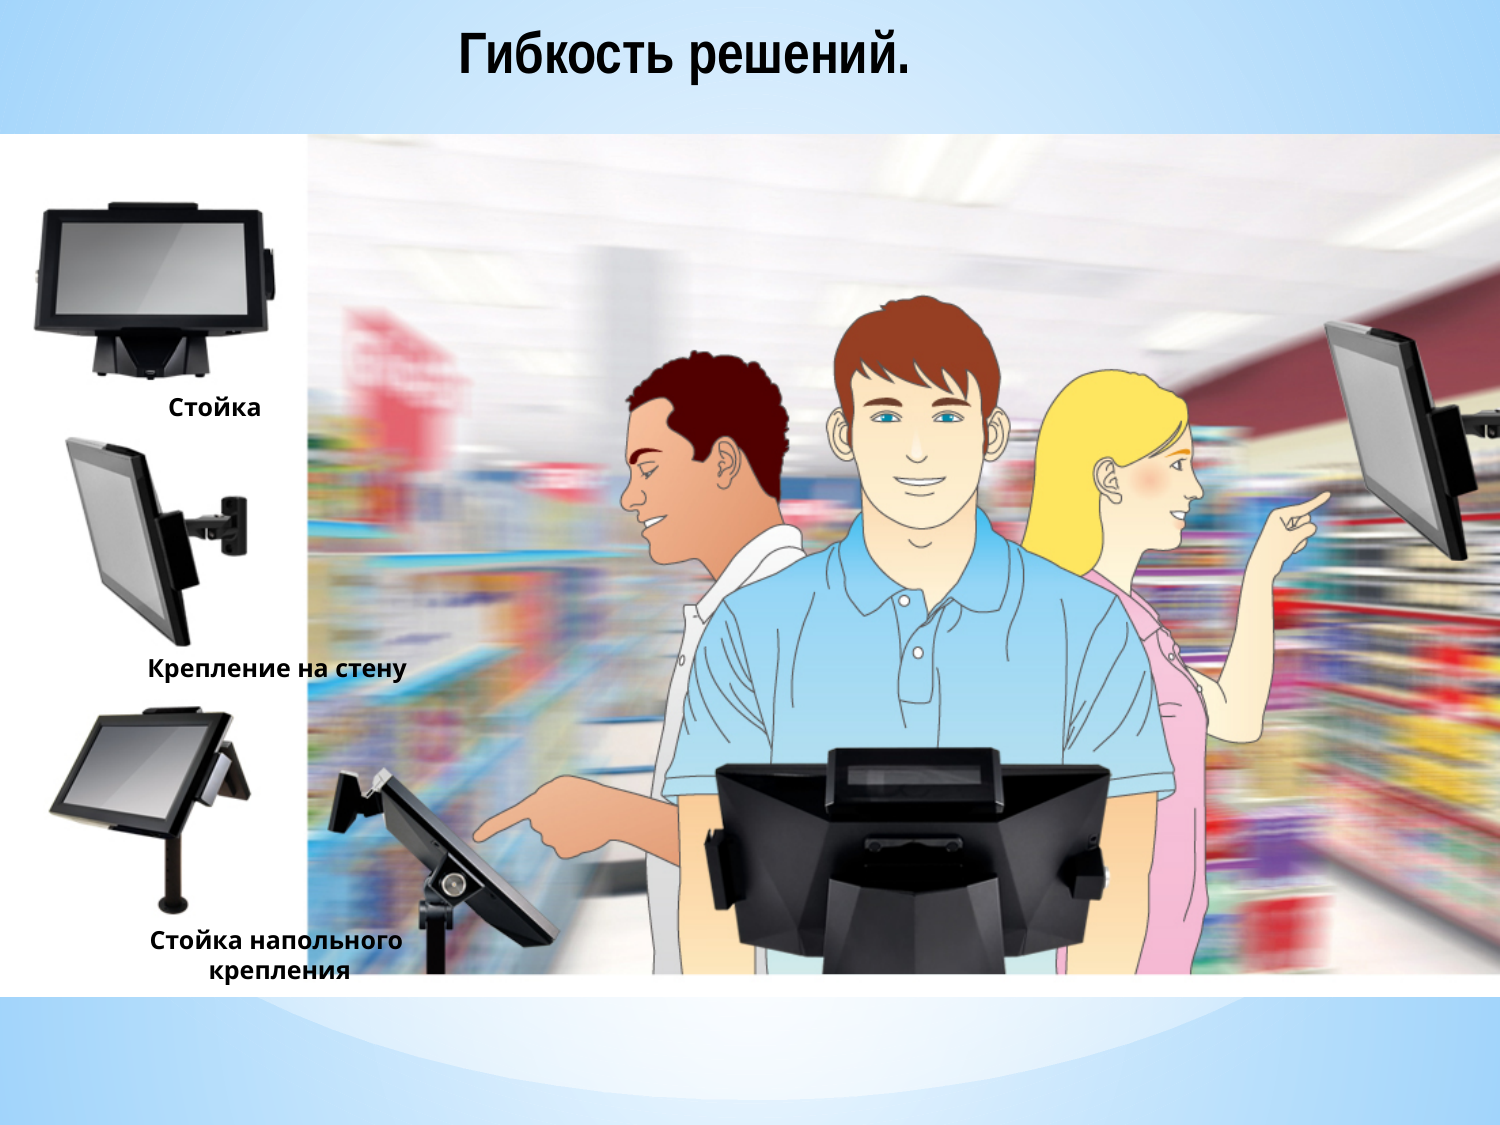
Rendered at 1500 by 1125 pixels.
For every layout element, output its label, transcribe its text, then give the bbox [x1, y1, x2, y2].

text_box Гибкость решений. [193, 7, 1176, 93]
picture [0, 134, 1500, 997]
